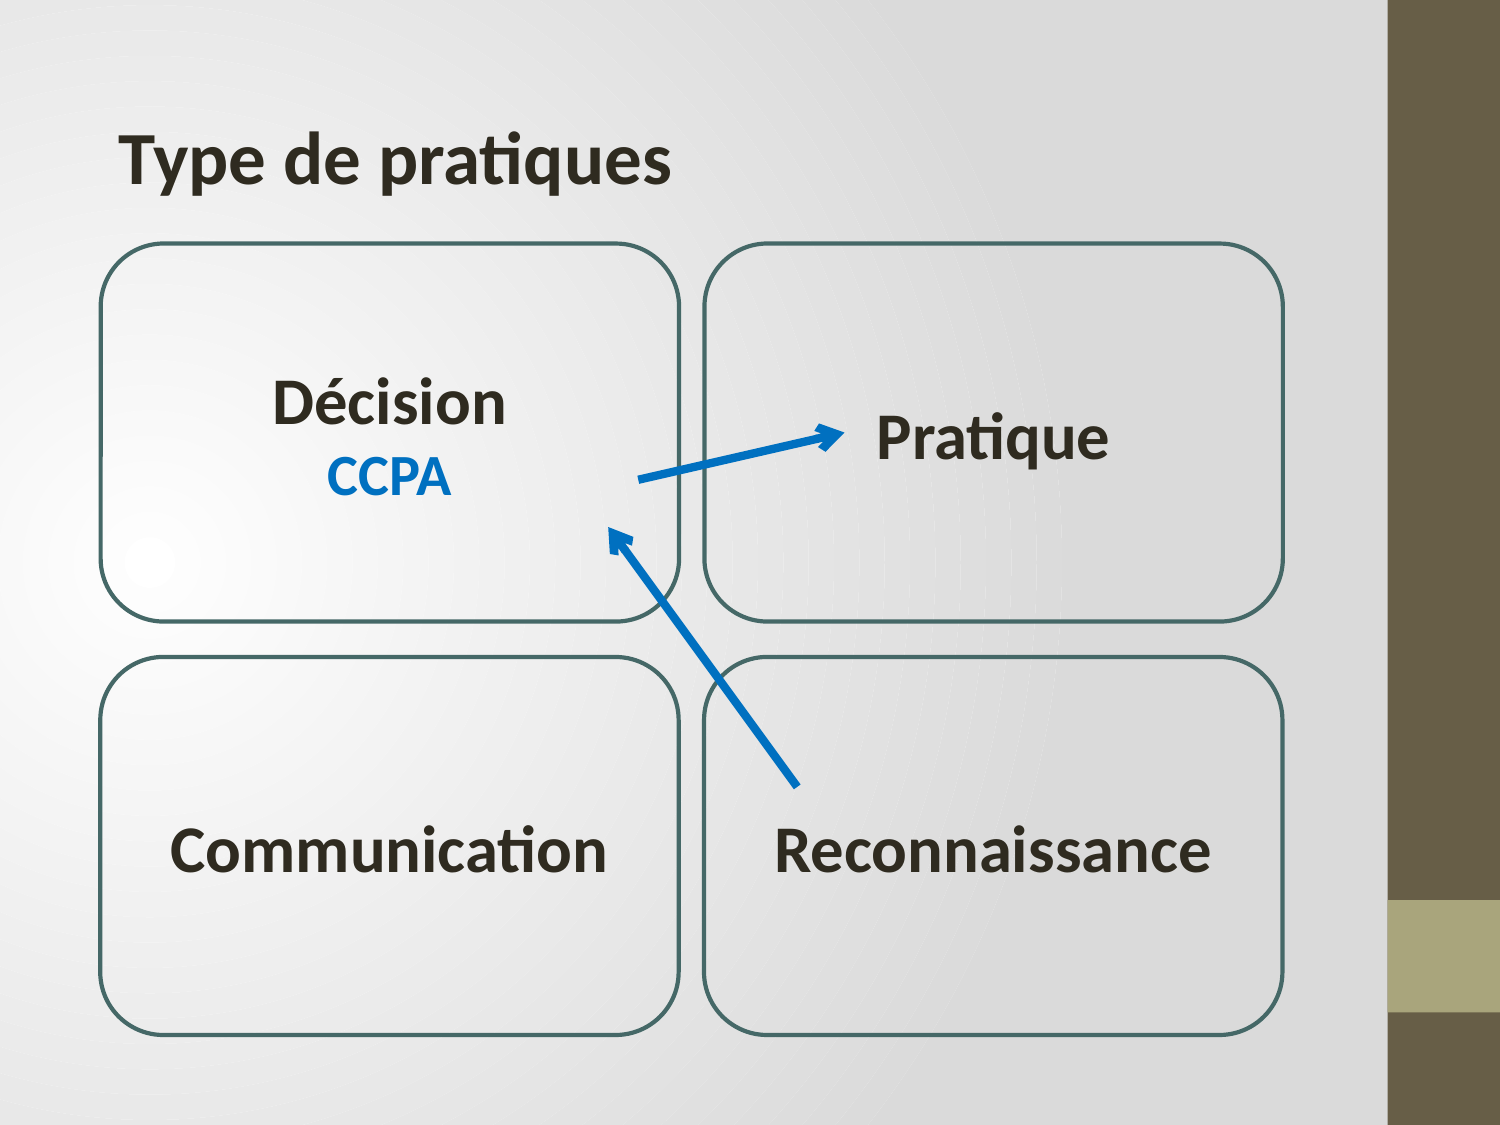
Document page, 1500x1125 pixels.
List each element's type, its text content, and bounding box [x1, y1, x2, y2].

text_box Communication [98, 654, 681, 1038]
text_box Reconnaissance [701, 654, 1285, 1038]
text_box Décision CCPA [98, 241, 682, 624]
text_box Pratique [702, 241, 1285, 624]
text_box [607, 526, 798, 788]
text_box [637, 431, 845, 481]
text_box Type de pratiques [103, 102, 688, 207]
